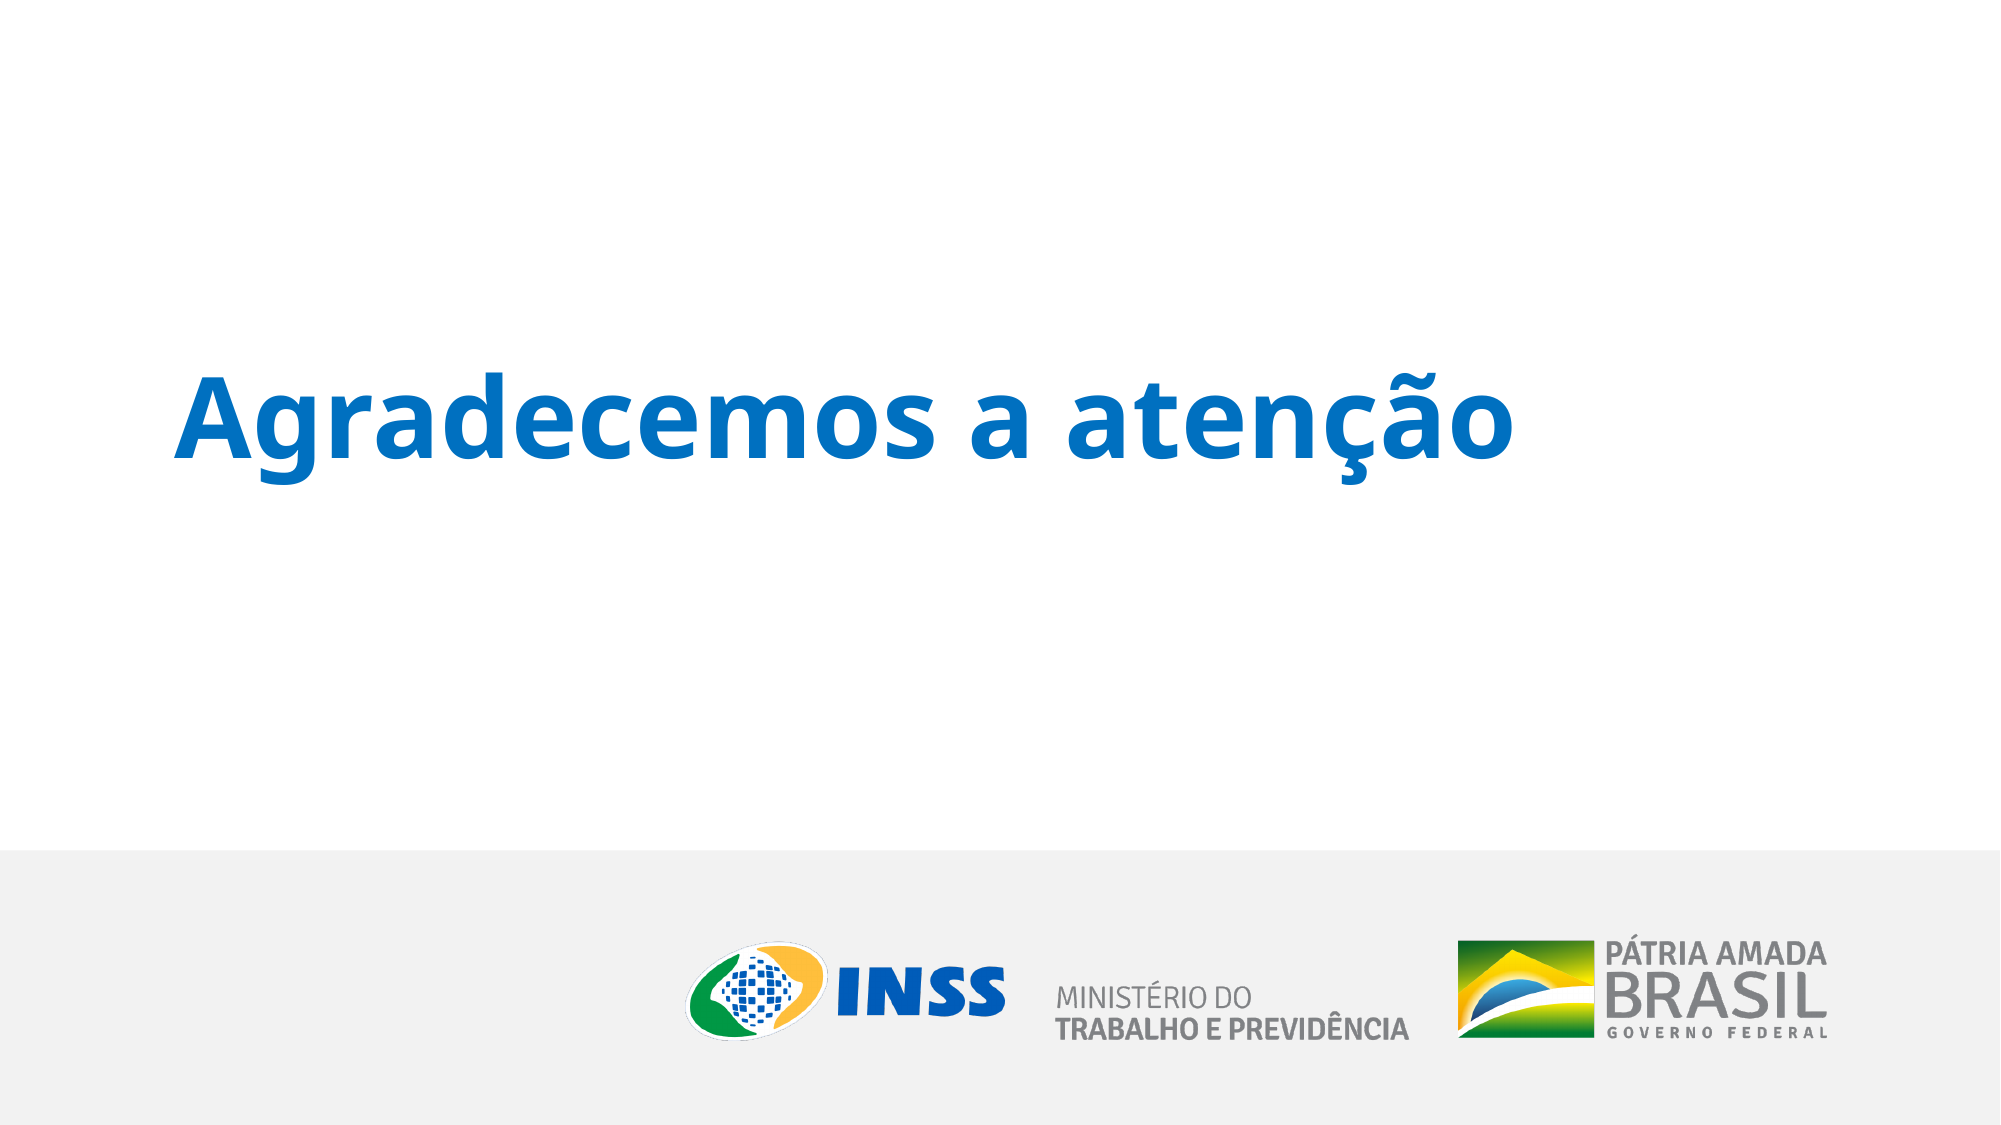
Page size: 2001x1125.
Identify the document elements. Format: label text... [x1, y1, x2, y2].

text_box [0, 850, 2000, 1125]
title Agradecemos a atenção [159, 264, 1814, 579]
picture [685, 917, 1827, 1041]
